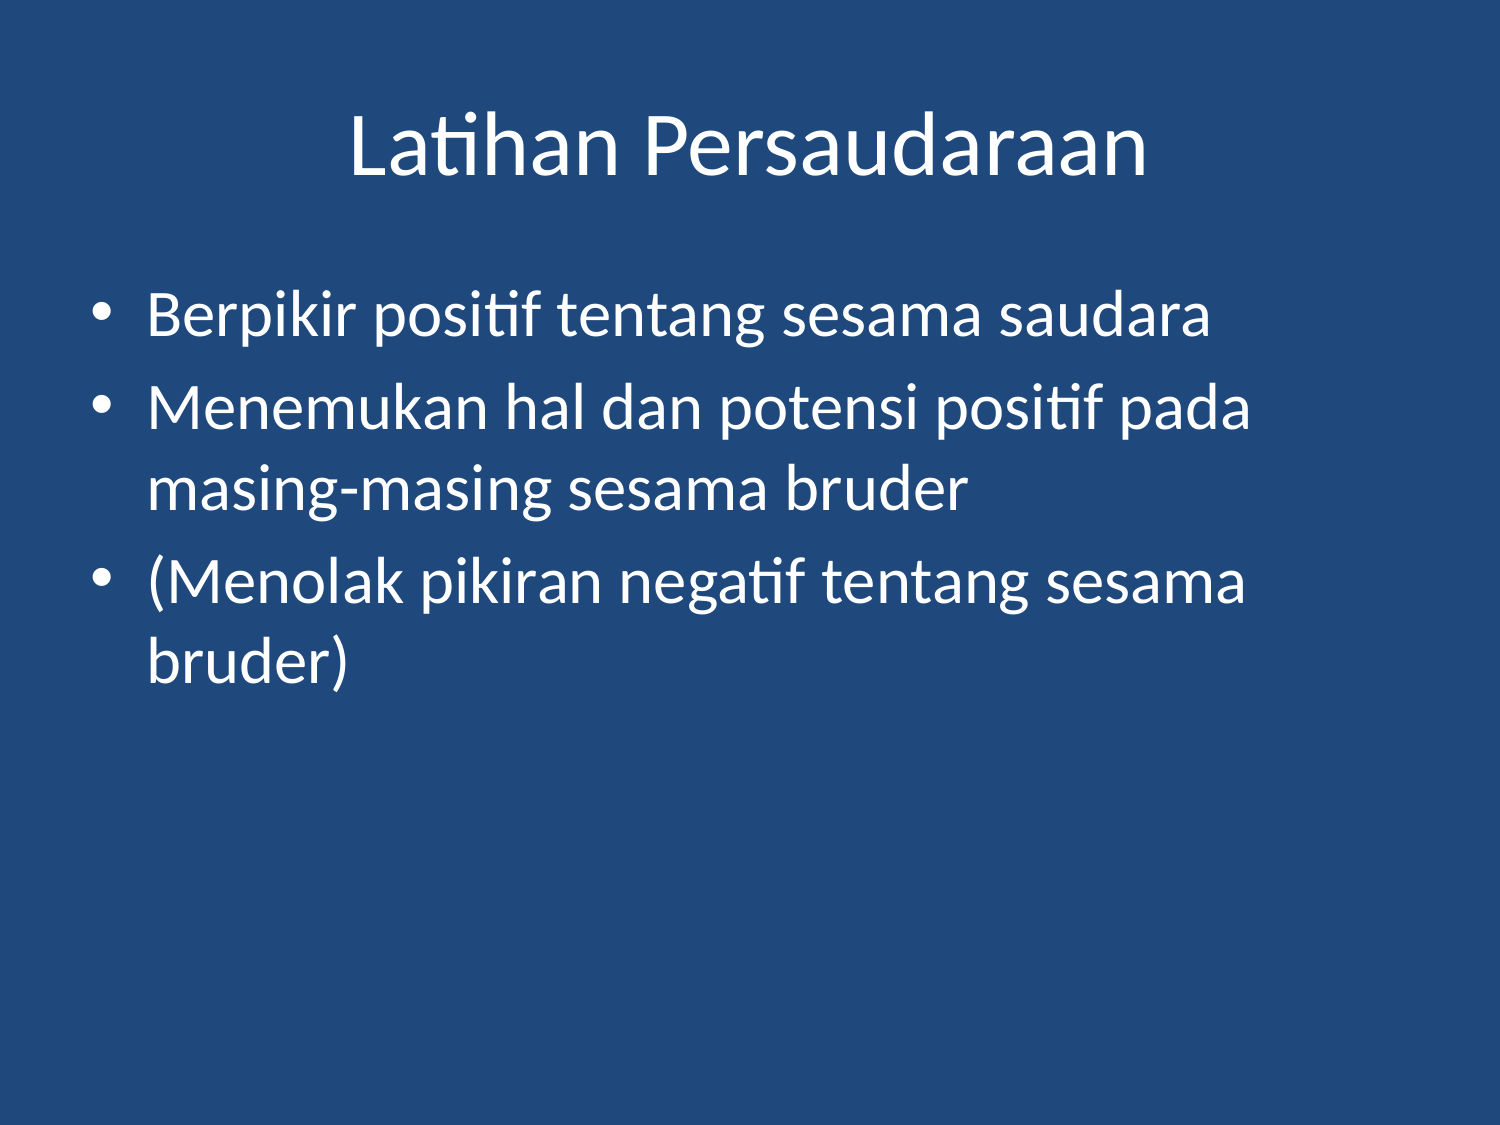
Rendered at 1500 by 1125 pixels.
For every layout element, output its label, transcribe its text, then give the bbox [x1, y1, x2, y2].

title Latihan Persaudaraan [75, 45, 1425, 233]
list Berpikir positif tentang sesama saudara Menemukan hal dan potensi positif pada masing-masing sesama bruder (Menolak pikiran negatif tentang sesama bruder) [75, 262, 1425, 1005]
